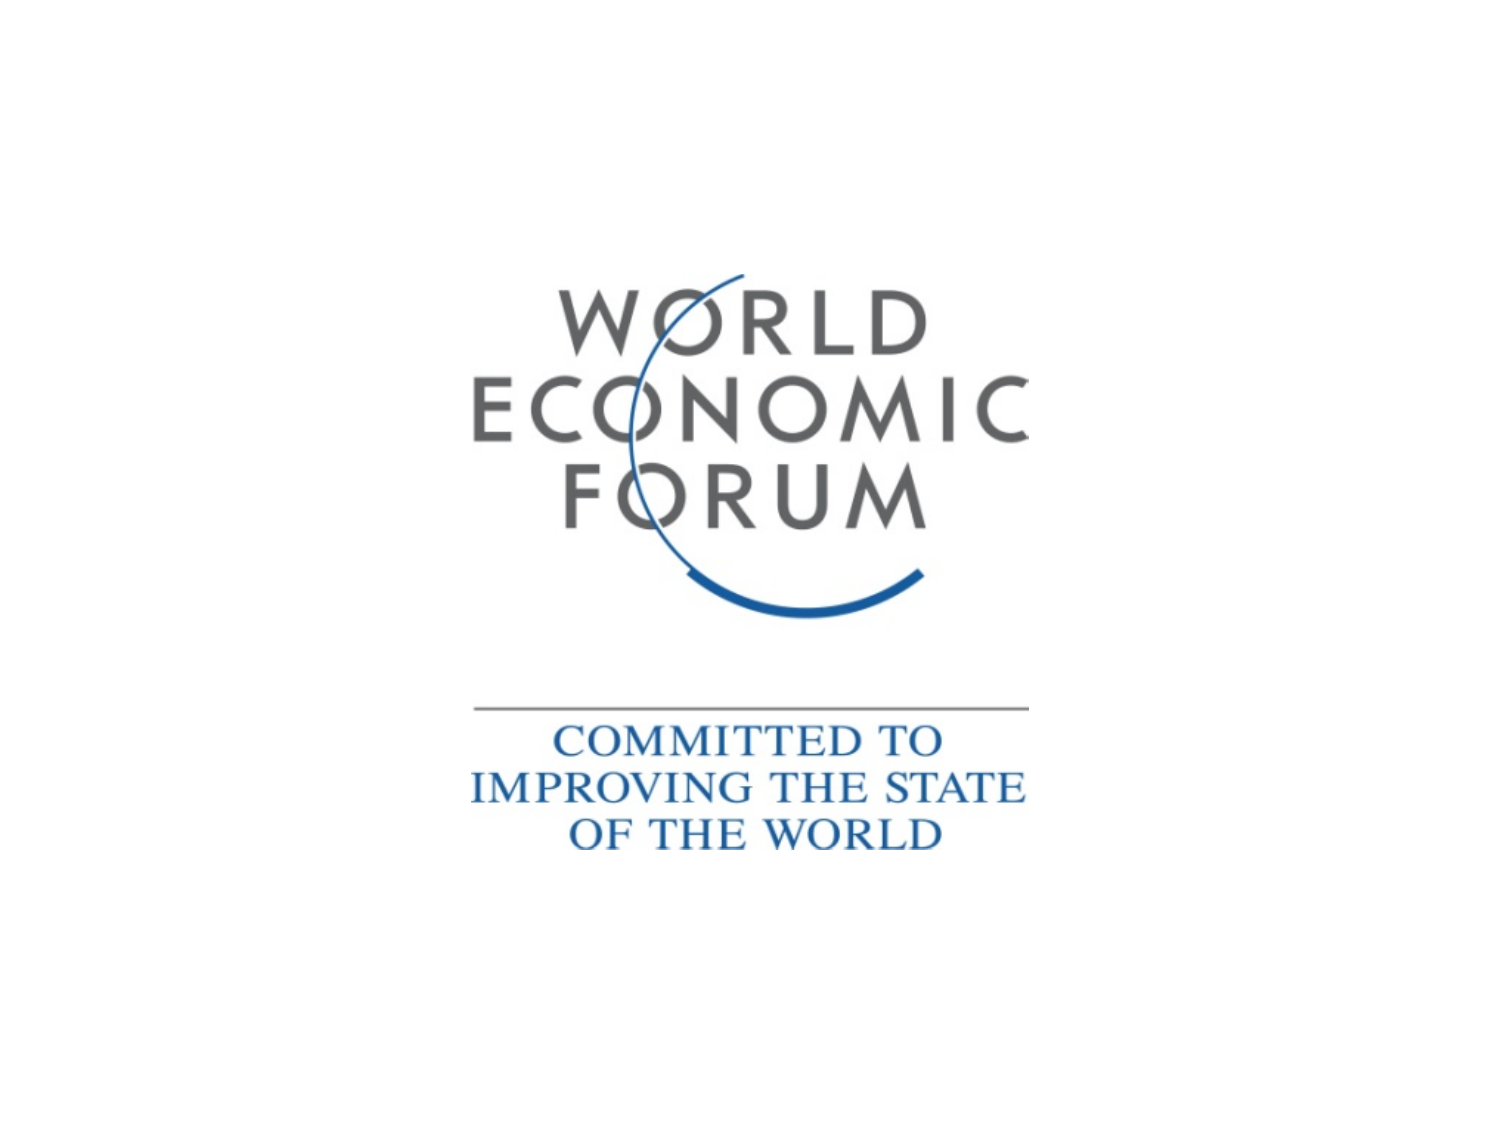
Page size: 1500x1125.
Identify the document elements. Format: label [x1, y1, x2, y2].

picture [471, 274, 1029, 850]
